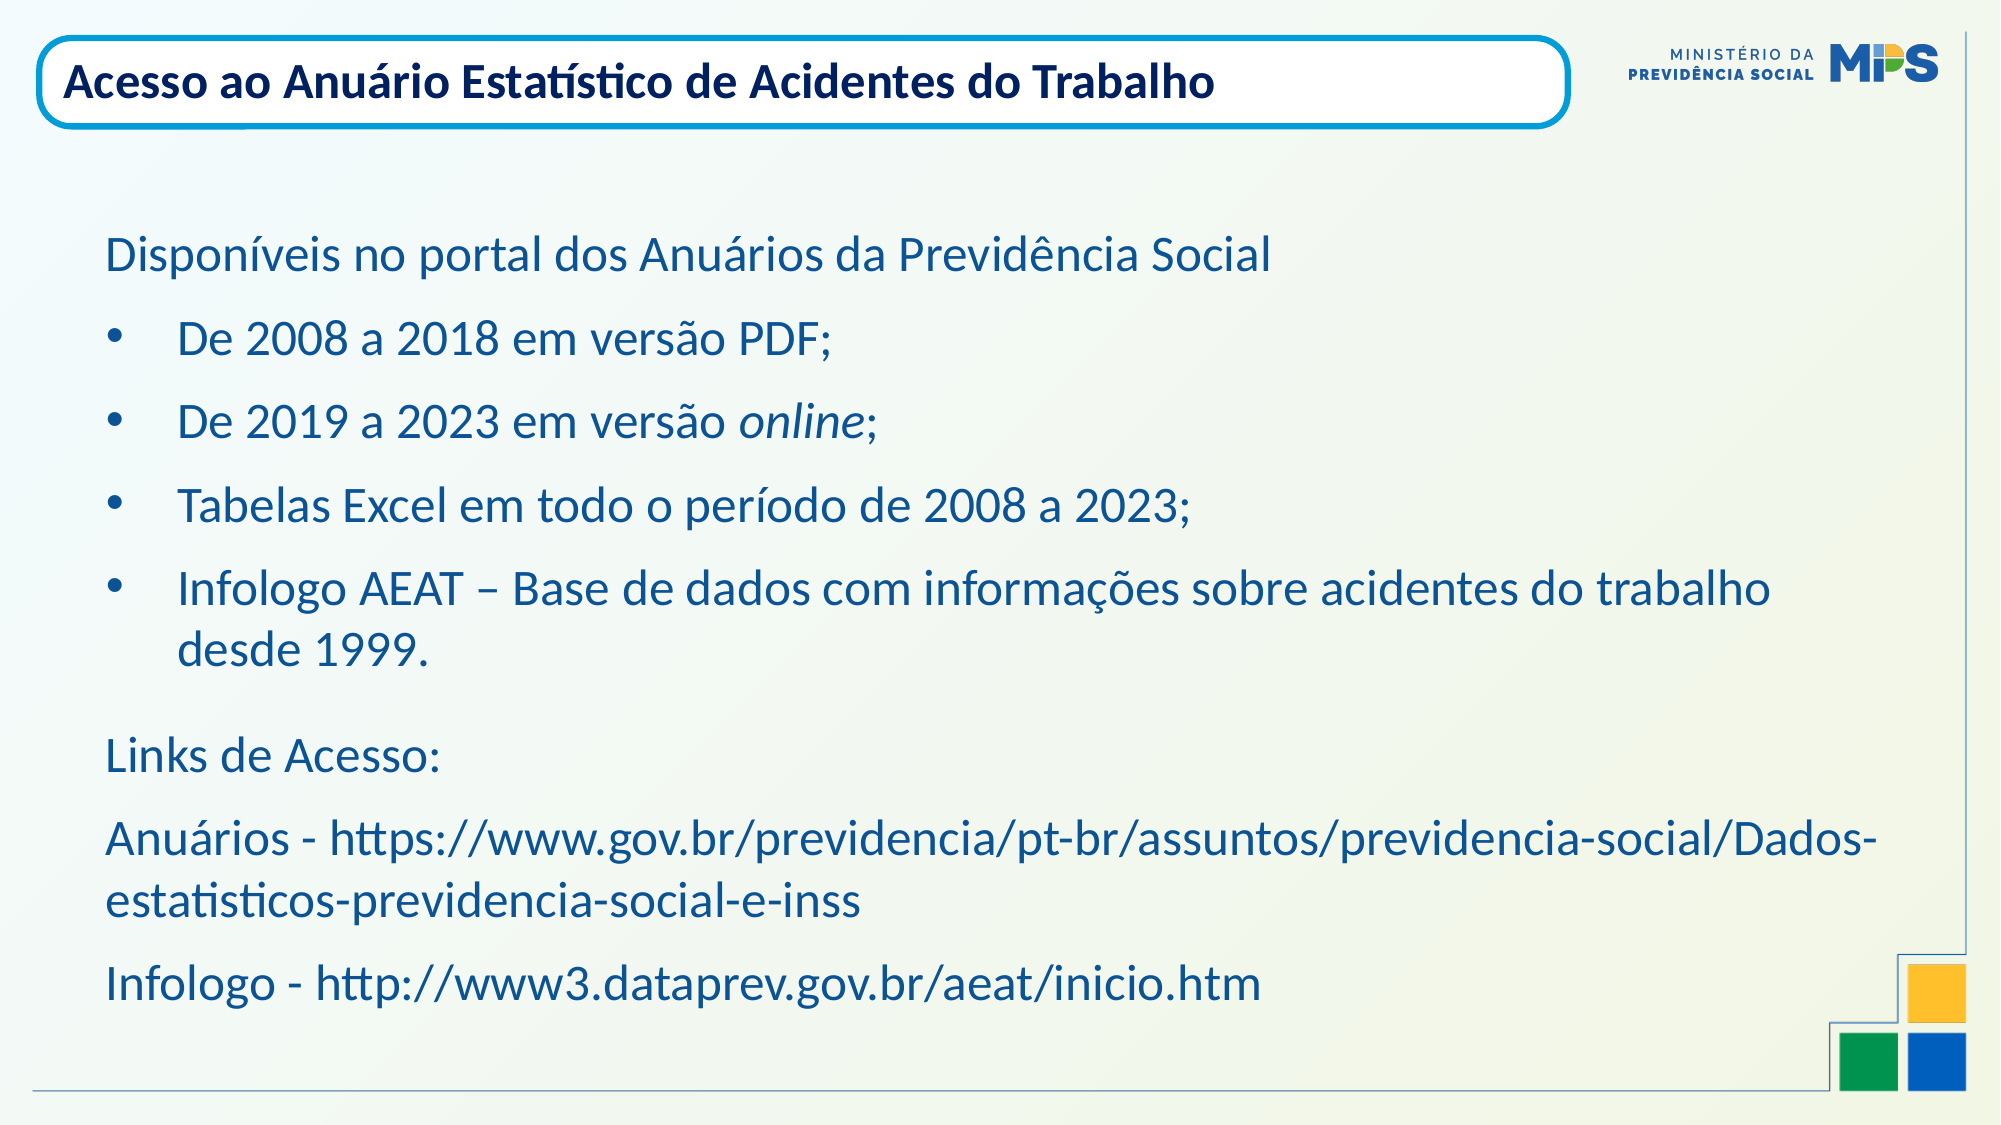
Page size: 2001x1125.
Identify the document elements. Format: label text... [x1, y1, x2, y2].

picture [0, 0, 2000, 1125]
text_box Disponíveis no portal dos Anuários da Previdência Social De 2008 a 2018 em versão PDF; De 2019 a 2023 em versão online; Tabelas Excel em todo o período de 2008 a 2023; Infologo AEAT – Base de dados com informações sobre acidentes do trabalho desde 1999. Links de Acesso: Anuários - https://www.gov.br/previdencia/pt-br/assuntos/previdencia-social/Dados-estatisticos-previdencia-social-e-inss Infologo - http://www3.dataprev.gov.br/aeat/inicio.htm [98, 211, 1902, 1074]
text_box Acesso ao Anuário Estatístico de Acidentes do Trabalho [37, 35, 1570, 129]
